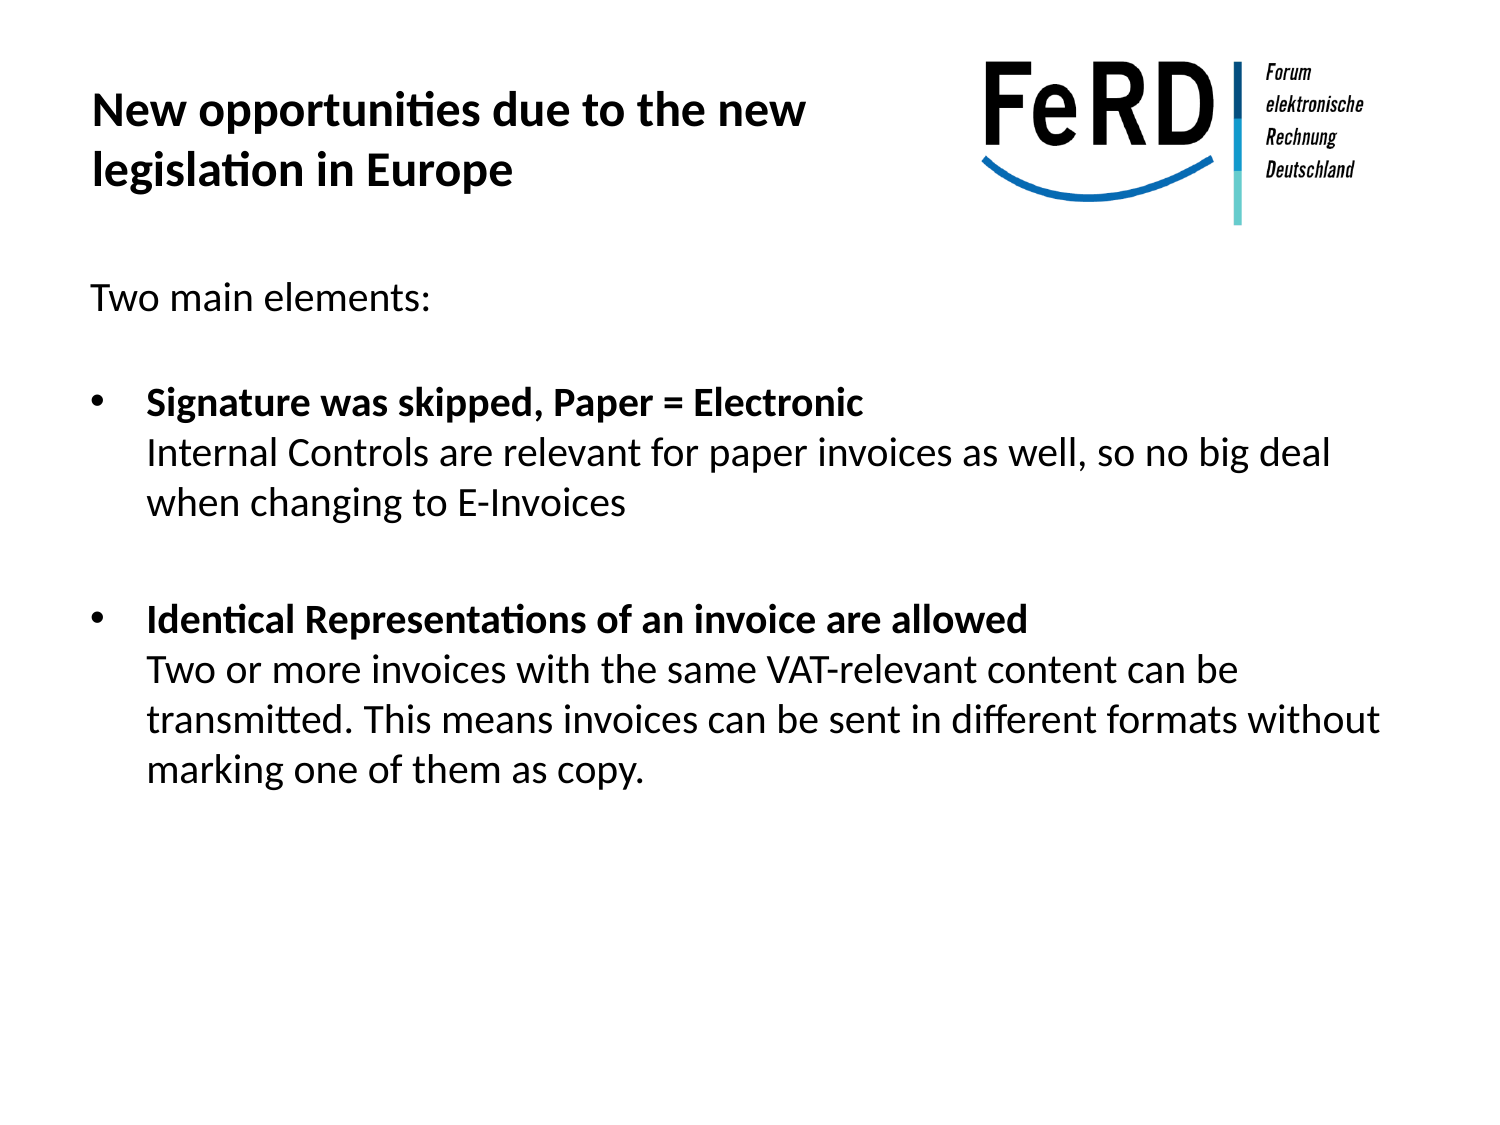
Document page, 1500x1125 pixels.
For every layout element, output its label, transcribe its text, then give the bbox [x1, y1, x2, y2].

list Two main elements: Signature was skipped, Paper = Electronic Internal Controls are relevant for paper invoices as well, so no big deal when changing to E-Invoices Identical Representations of an invoice are allowed Two or more invoices with the same VAT-relevant content can be transmitted. This means invoices can be sent in different formats without marking one of them as copy. [75, 262, 1425, 1005]
title New opportunities due to the new legislation in Europe [76, 42, 951, 231]
picture [962, 42, 1424, 232]
